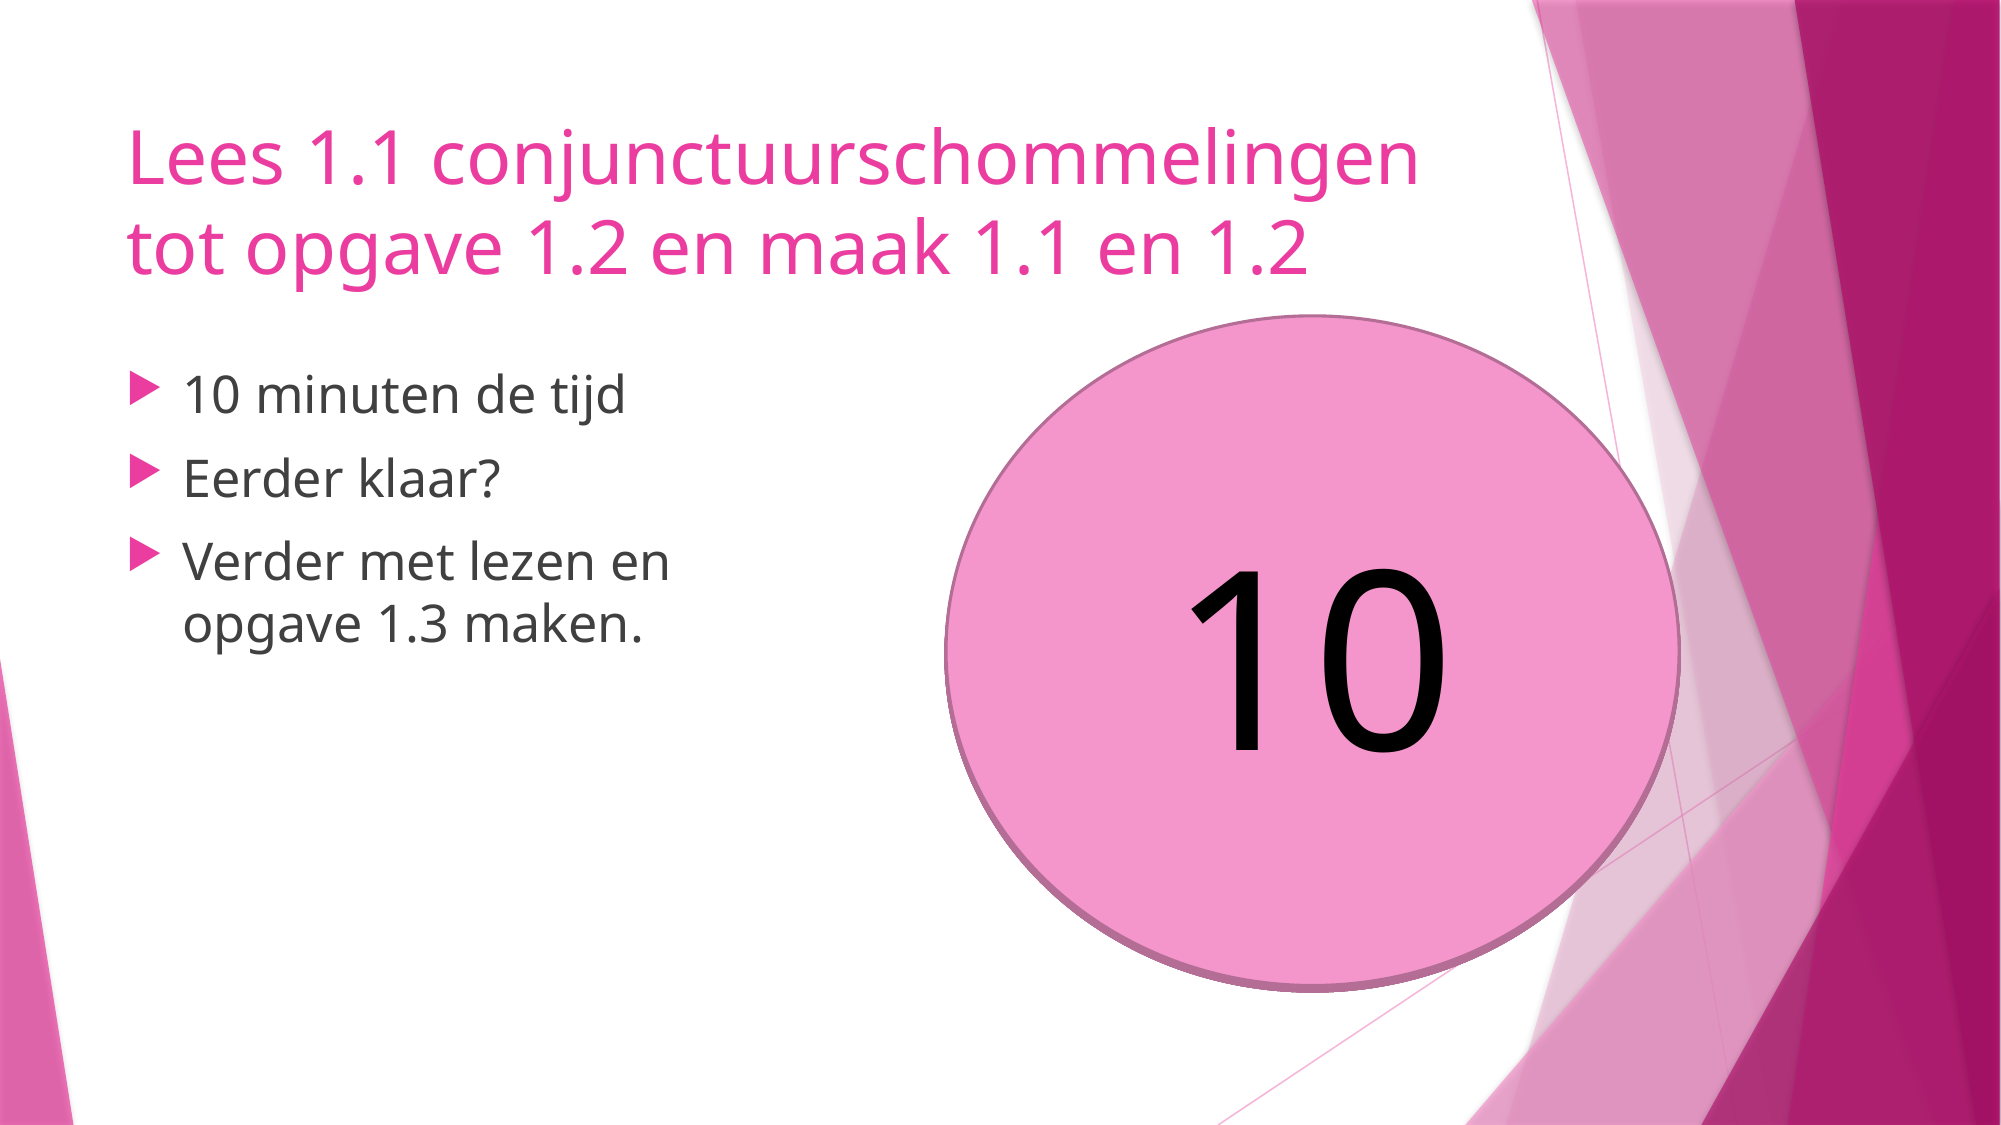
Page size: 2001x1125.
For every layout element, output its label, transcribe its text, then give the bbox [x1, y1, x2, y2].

title Lees 1.1 conjunctuurschommelingen tot opgave 1.2 en maak 1.1 en 1.2 [111, 101, 1522, 319]
text_box 10 [944, 314, 1681, 988]
list 10 minuten de tijd Eerder klaar? Verder met lezen en opgave 1.3 maken. [111, 354, 774, 992]
text_box 7 [961, 748, 1667, 993]
text_box 9 [958, 742, 1668, 990]
